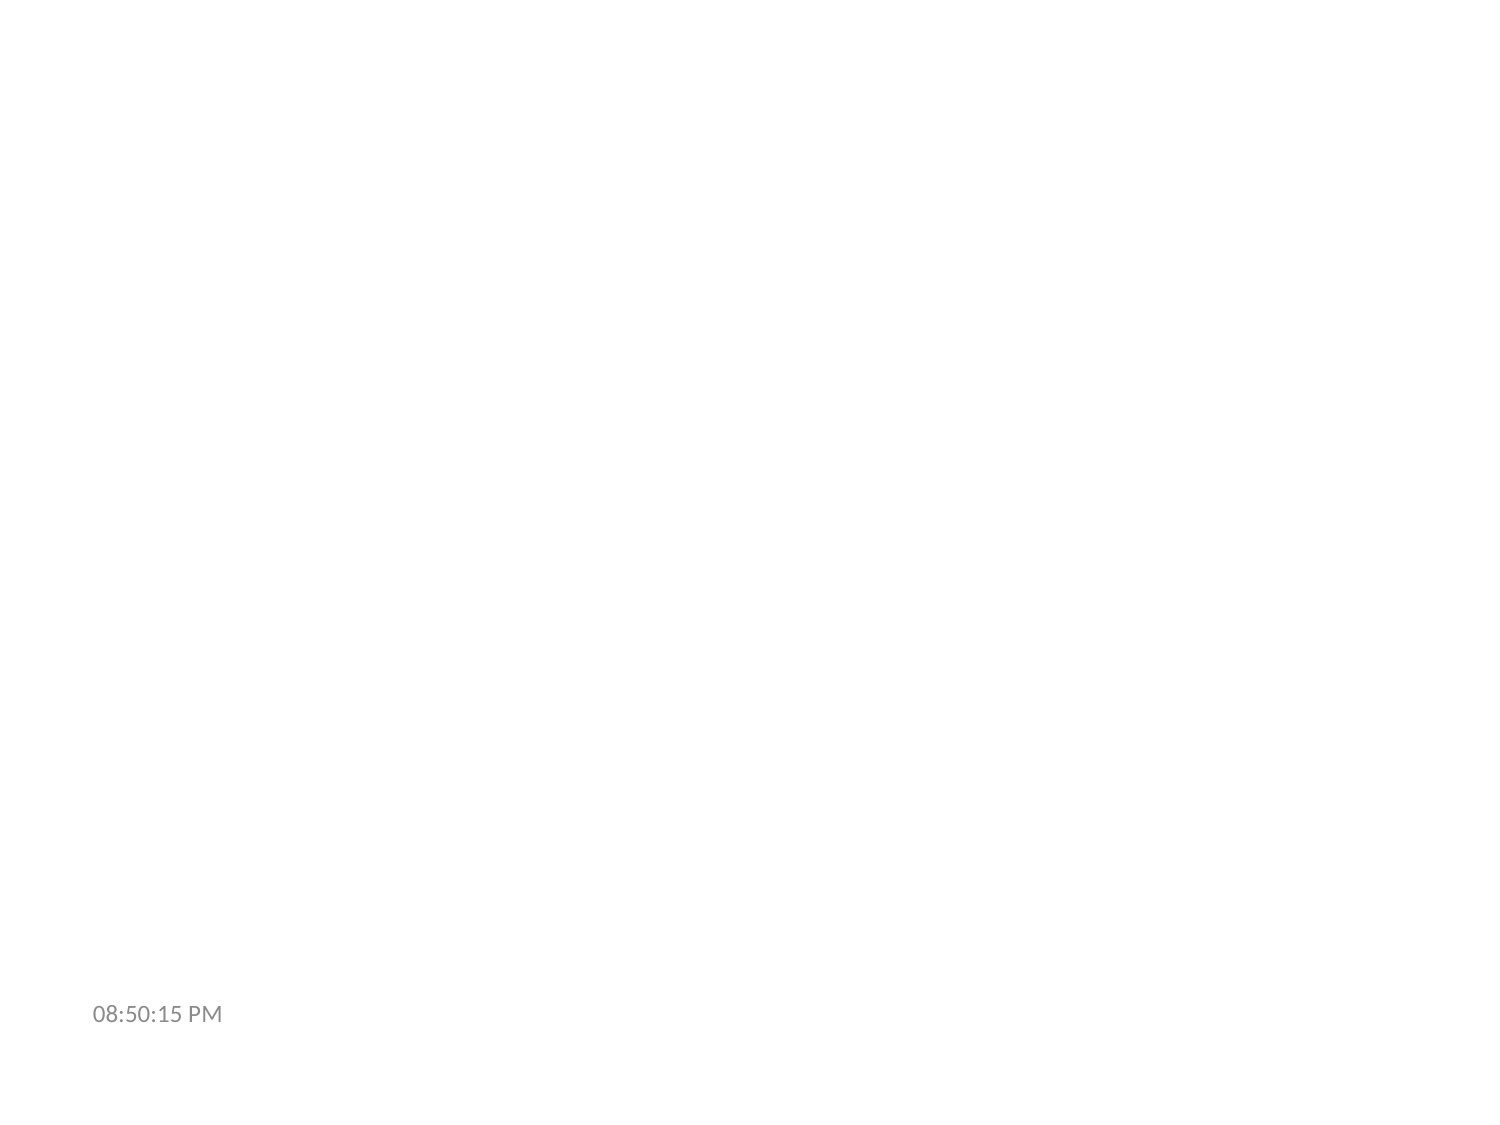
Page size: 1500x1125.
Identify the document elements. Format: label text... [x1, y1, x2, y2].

text_box 3:35:09 PM [77, 982, 428, 1043]
